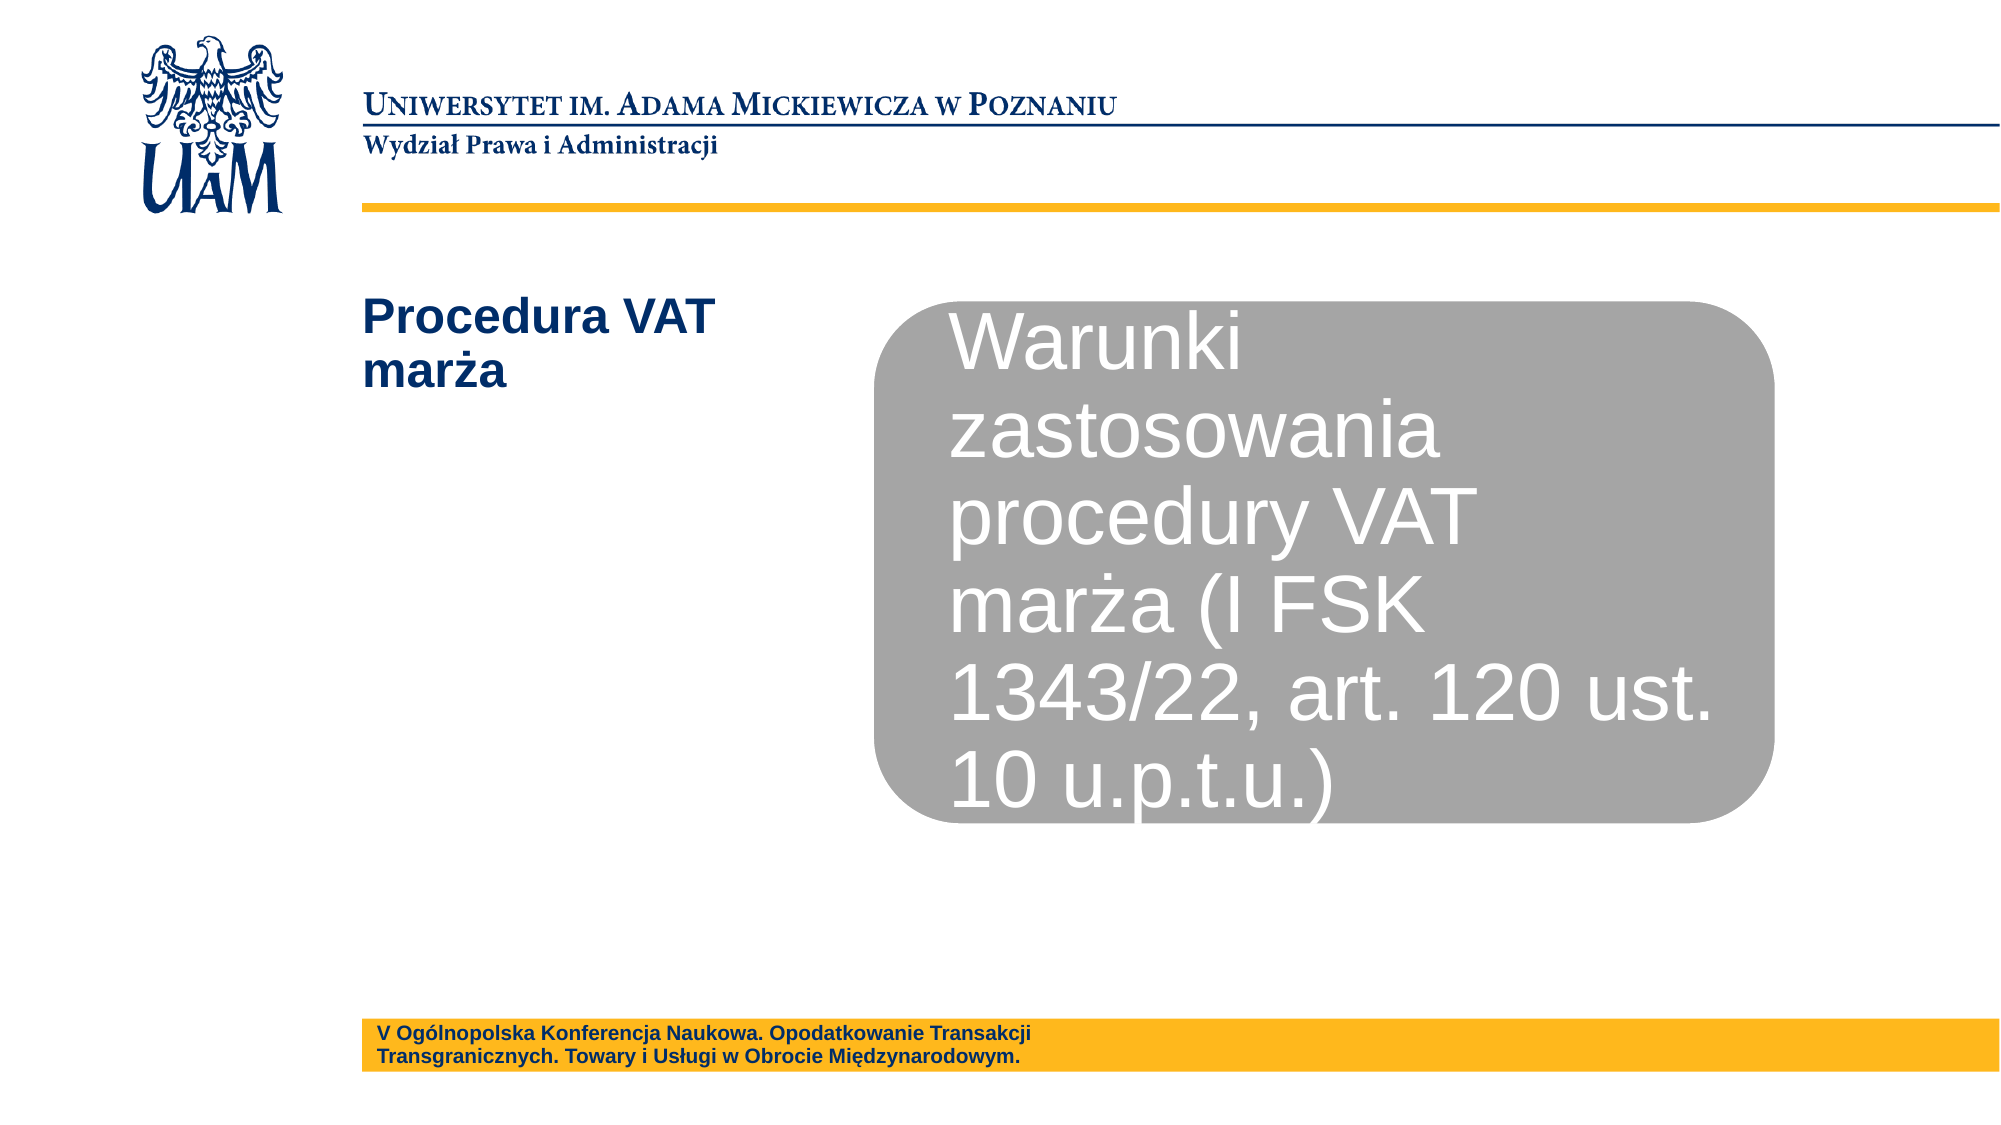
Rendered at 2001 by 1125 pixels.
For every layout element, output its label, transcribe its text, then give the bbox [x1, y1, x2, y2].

footer V Ogólnopolska Konferencja Naukowa. Opodatkowanie Transakcji Transgranicznych. Towary i Usługi w Obrocie Międzynarodowym. [362, 1018, 1038, 1072]
title Procedura VAT marża [362, 290, 794, 400]
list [872, 290, 1776, 941]
picture [0, 0, 2000, 249]
